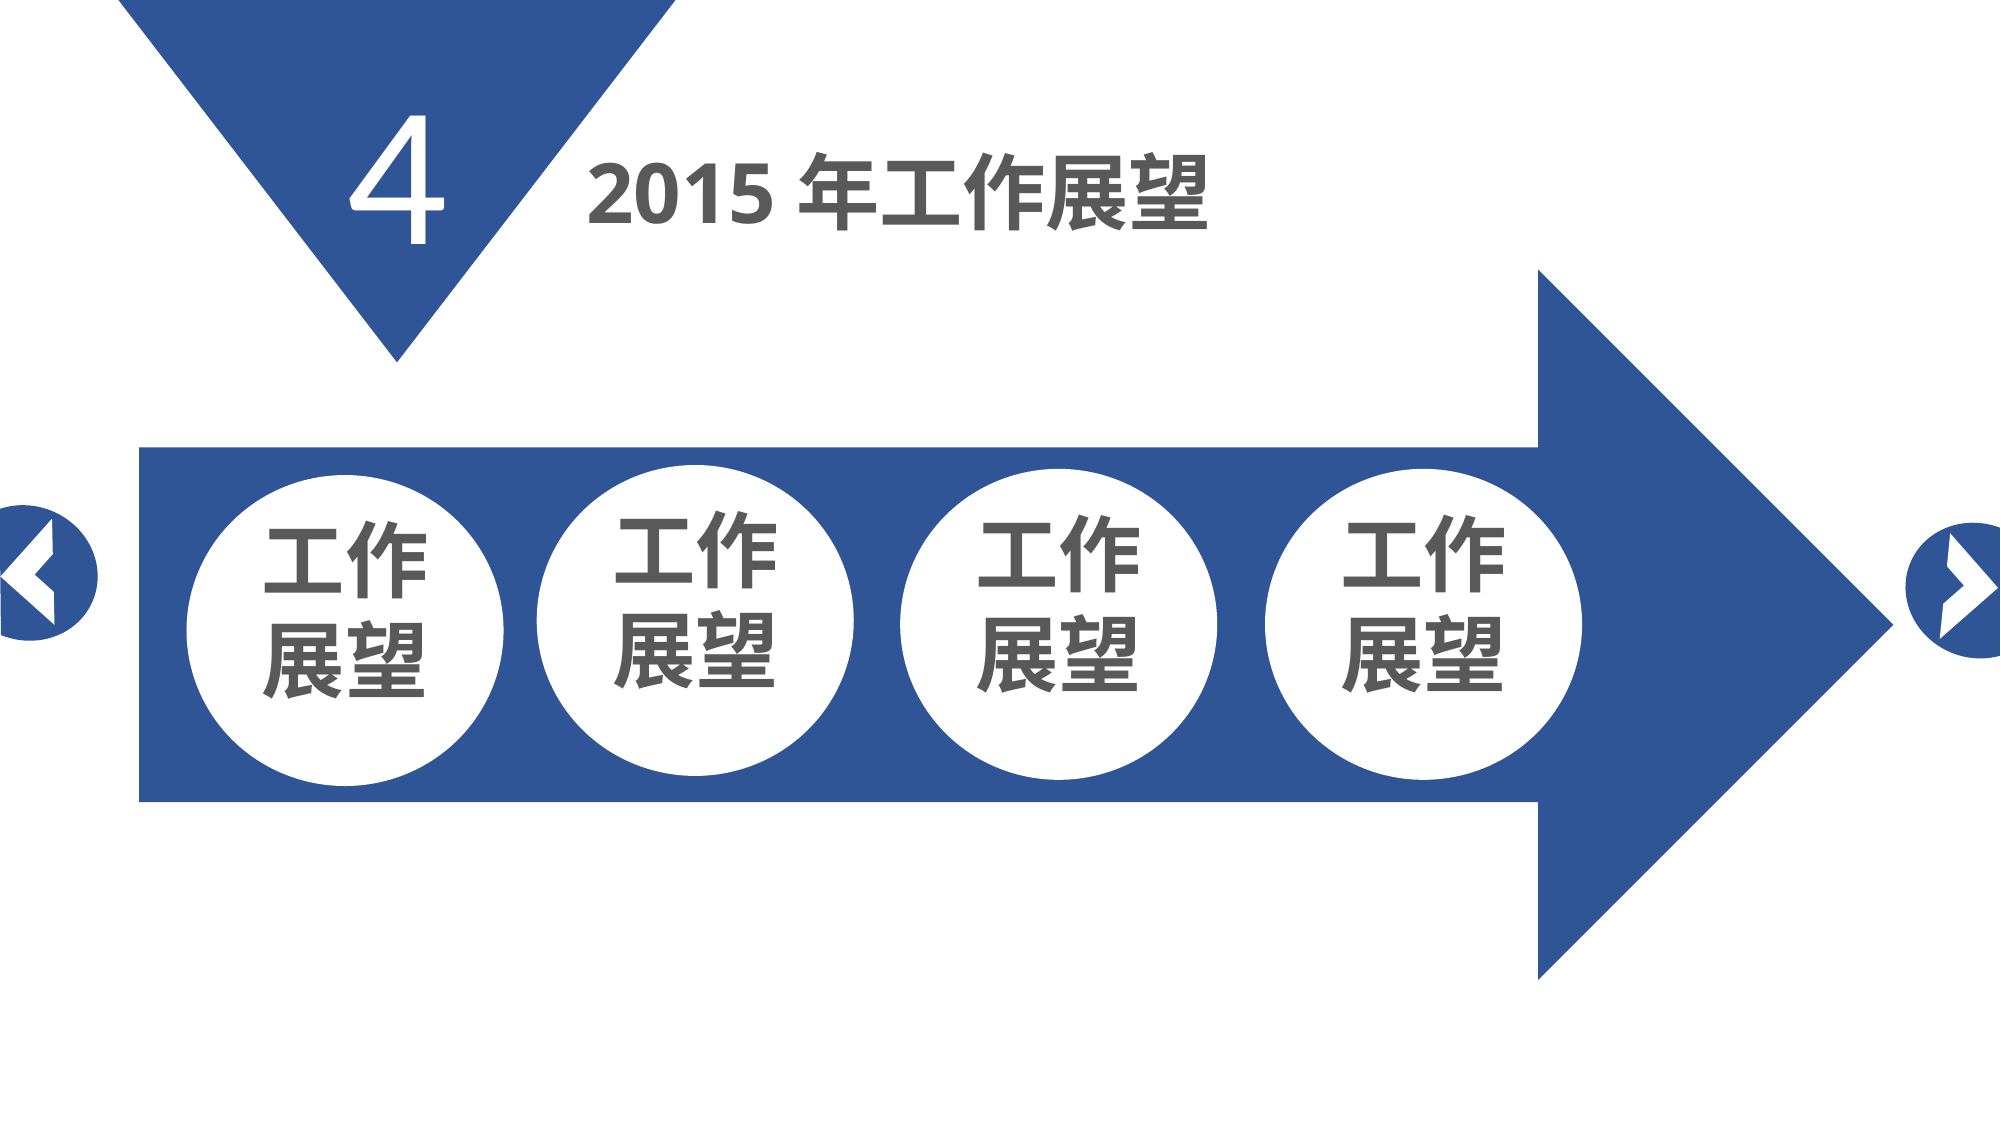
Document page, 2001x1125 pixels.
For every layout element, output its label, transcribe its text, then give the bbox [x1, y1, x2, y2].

text_box [341, 292, 453, 365]
text_box [1904, 521, 2000, 660]
text_box 工作展望 [185, 474, 505, 788]
text_box 工作展望 [1263, 467, 1584, 781]
text_box 工作展望 [535, 463, 855, 777]
text_box [0, 504, 99, 642]
text_box [1938, 530, 2000, 642]
text_box [117, 0, 677, 279]
text_box 2015年工作展望 [571, 132, 1228, 293]
text_box [139, 269, 1894, 981]
text_box 4 [331, 36, 463, 292]
text_box 工作展望 [899, 467, 1219, 781]
text_box [0, 516, 56, 628]
